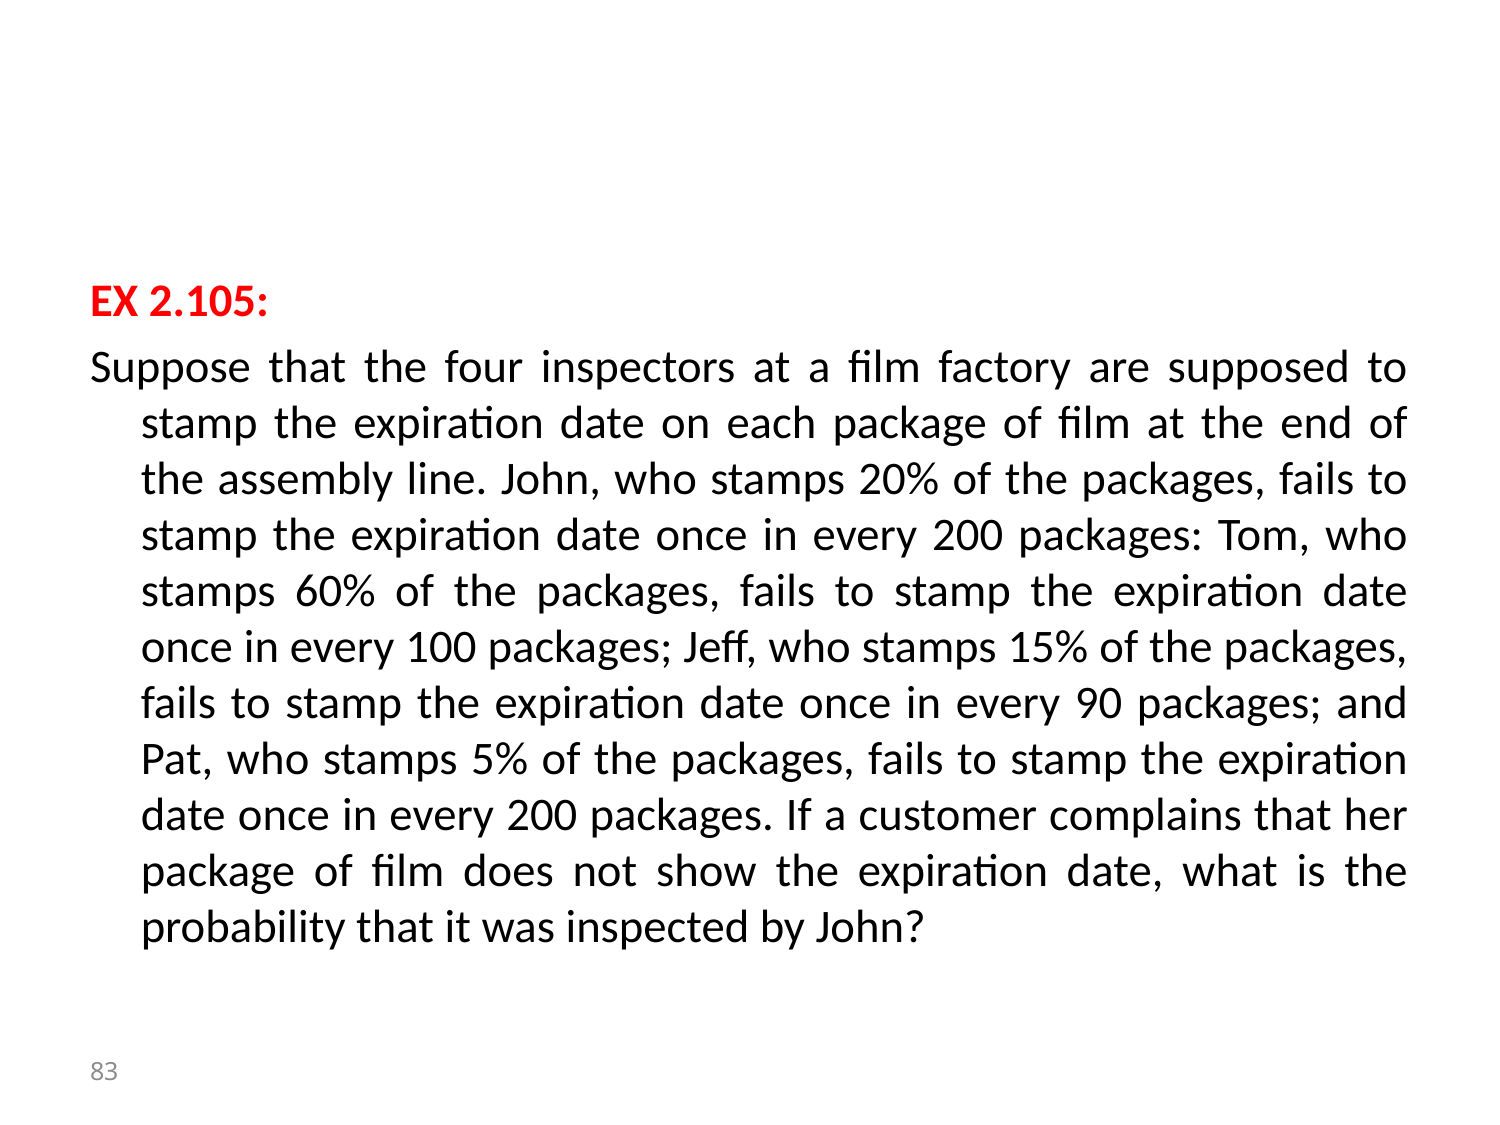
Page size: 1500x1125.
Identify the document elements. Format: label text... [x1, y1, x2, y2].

list EX 2.105: Suppose that the four inspectors at a film factory are supposed to stamp the expiration date on each package of film at the end of the assembly line. John, who stamps 20% of the packages, fails to stamp the expiration date once in every 200 packages: Tom, who stamps 60% of the packages, fails to stamp the expiration date once in every 100 packages; Jeff, who stamps 15% of the packages, fails to stamp the expiration date once in every 90 packages; and Pat, who stamps 5% of the packages, fails to stamp the expiration date once in every 200 packages. If a customer complains that her package of film does not show the expiration date, what is the probability that it was inspected by John? [75, 262, 1425, 1005]
slide_number 83 [75, 1042, 425, 1103]
